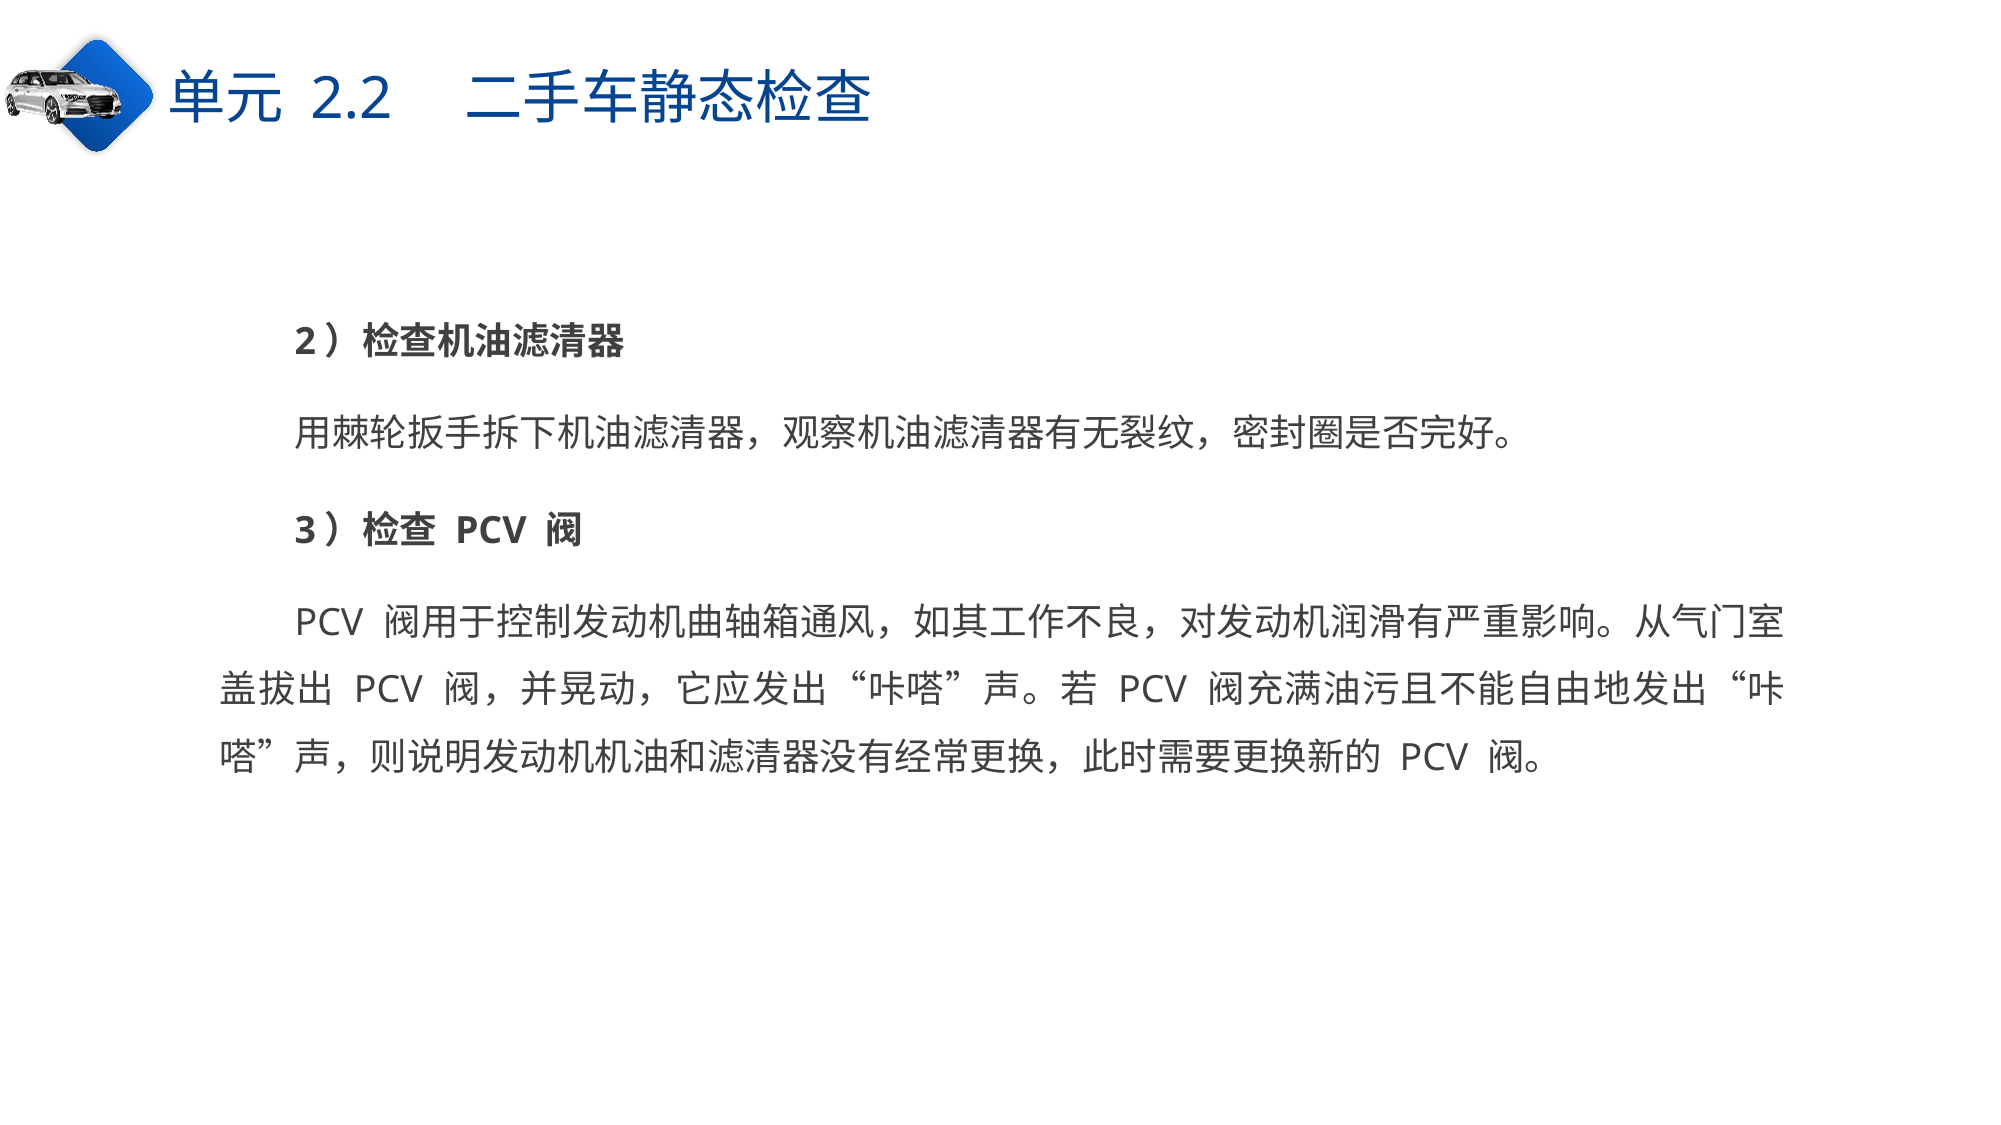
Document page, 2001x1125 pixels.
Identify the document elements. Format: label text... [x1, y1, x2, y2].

text_box 2）检查机油滤清器 [204, 286, 1000, 370]
text_box 用棘轮扳手拆下机油滤清器，观察机油滤清器有无裂纹，密封圈是否完好。 [204, 379, 1800, 462]
text_box 单元 2.2 二手车静态检查 [152, 52, 888, 138]
text_box PCV 阀用于控制发动机曲轴箱通风，如其工作不良，对发动机润滑有严重影响。从气门室盖拔出 PCV 阀，并晃动，它应发出“咔嗒”声。若 PCV 阀充满油污且不能自由地发出“咔嗒”声，则说明发动机机油和滤清器没有经常更换，此时需要更换新的 PCV 阀。 [204, 568, 1800, 786]
text_box 3）检查 PCV 阀 [204, 475, 1000, 559]
picture [0, 31, 125, 157]
